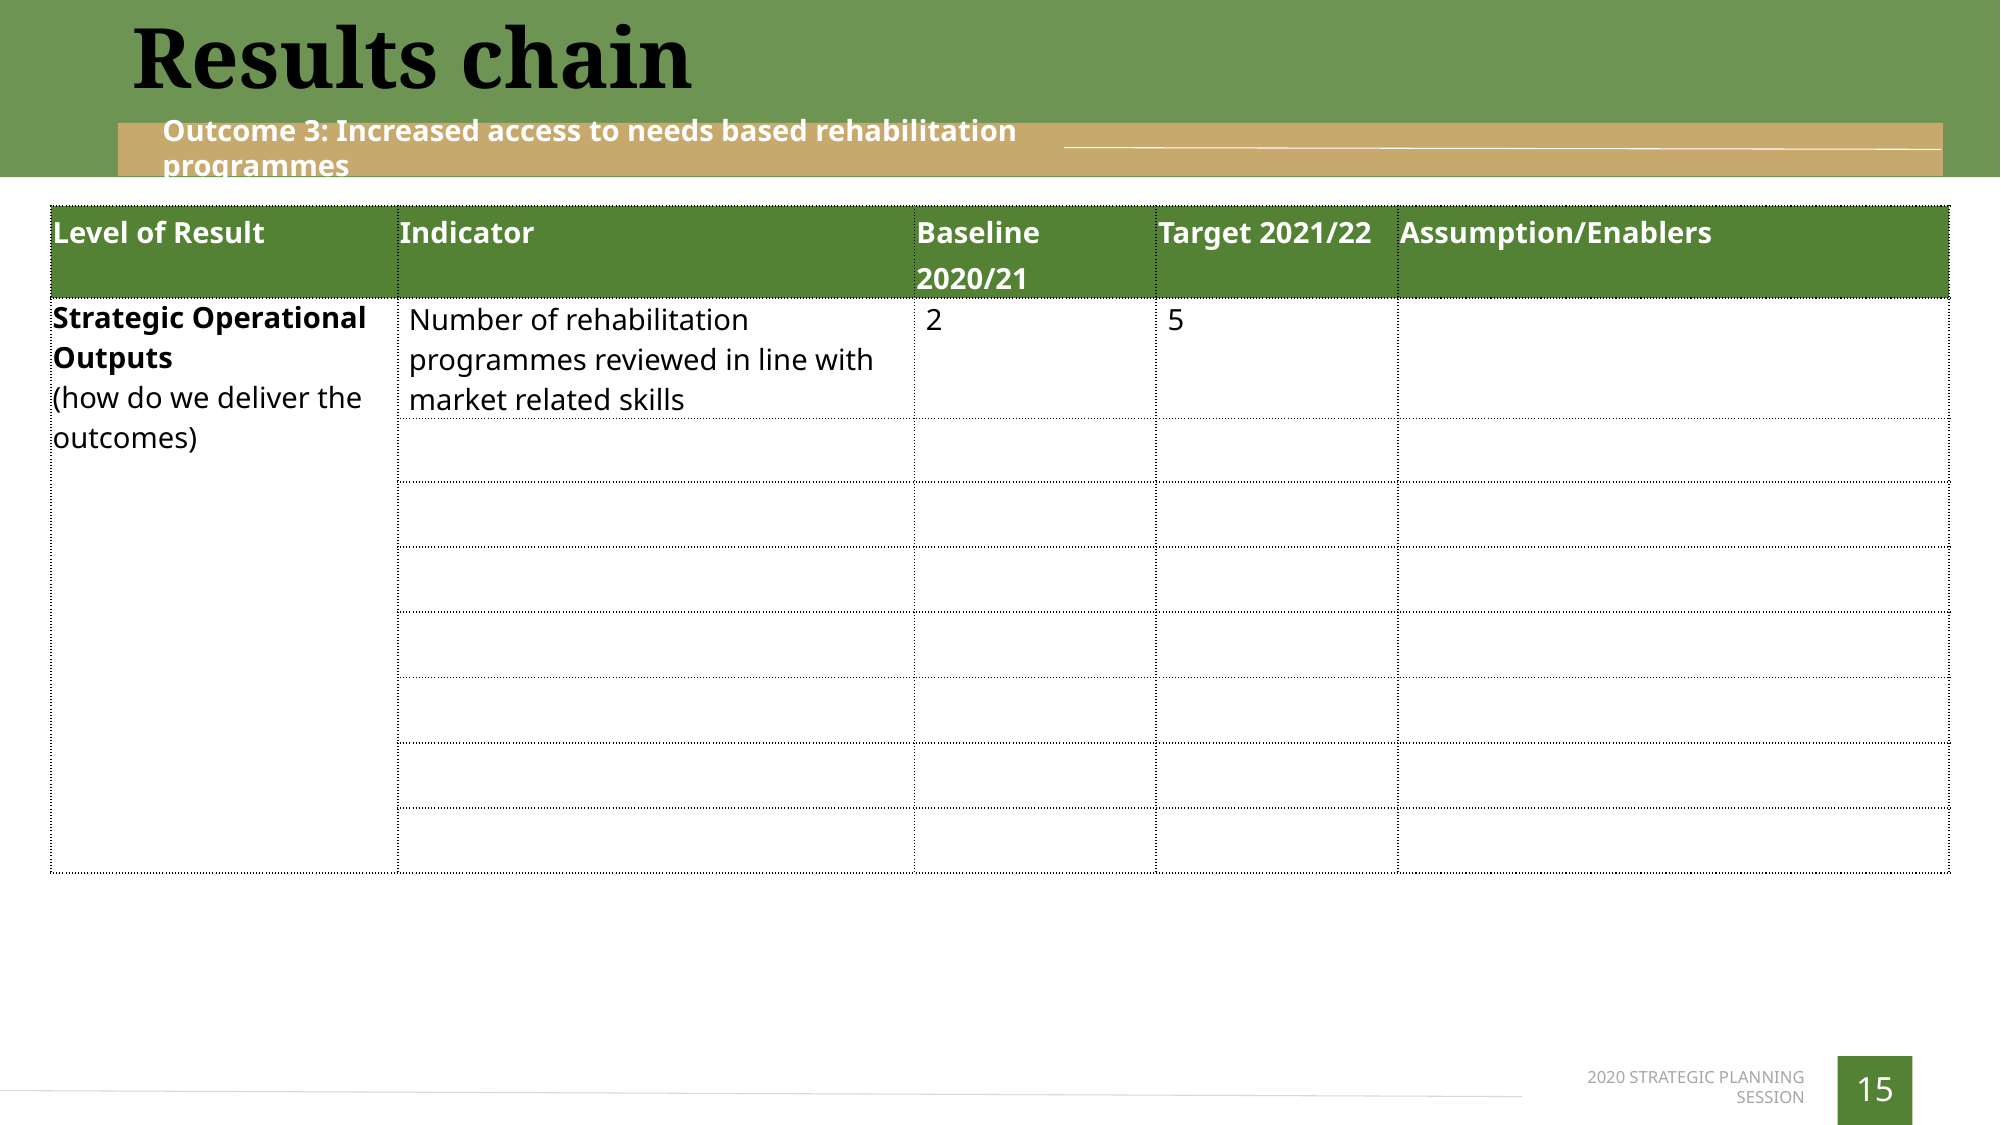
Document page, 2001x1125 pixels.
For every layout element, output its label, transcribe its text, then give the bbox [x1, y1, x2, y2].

table_cell [1156, 677, 1398, 743]
table_cell [398, 612, 915, 677]
table_header Target 2021/22 [1156, 206, 1398, 298]
table_cell [915, 743, 1156, 808]
table_cell [915, 612, 1156, 677]
table_cell [1398, 677, 1949, 743]
table_cell [1398, 298, 1949, 418]
table_cell [398, 418, 915, 482]
table_cell [1156, 418, 1398, 482]
table_cell [915, 677, 1156, 743]
table_cell [398, 677, 915, 743]
table_cell [1156, 547, 1398, 612]
table_cell [1156, 808, 1398, 873]
table_cell Number of rehabilitation programmes reviewed in line with market related skills [398, 298, 915, 418]
table_header Assumption/Enablers [1398, 206, 1949, 298]
table_cell [915, 482, 1156, 547]
table_cell Strategic Operational Outputs (how do we deliver the outcomes) [51, 298, 398, 873]
table_cell [398, 482, 915, 547]
table_header Level of Result [51, 206, 398, 298]
table_cell [398, 808, 915, 873]
table_cell [1156, 743, 1398, 808]
table_cell [1398, 482, 1949, 547]
table_cell [915, 418, 1156, 482]
table_cell [1156, 612, 1398, 677]
table_header Baseline 2020/21 [915, 206, 1156, 298]
table_cell [1398, 547, 1949, 612]
table_cell [1398, 612, 1949, 677]
table_cell [1156, 482, 1398, 547]
table_cell [1398, 808, 1949, 873]
table_cell [915, 808, 1156, 873]
table_cell [915, 547, 1156, 612]
table_cell 5 [1156, 298, 1398, 418]
title Results chain [117, 17, 1886, 106]
table_cell [1398, 418, 1949, 482]
table_header Indicator [398, 206, 915, 298]
table_cell [1398, 743, 1949, 808]
table_cell 2 [915, 298, 1156, 418]
table_cell [398, 743, 915, 808]
table_cell [398, 547, 915, 612]
